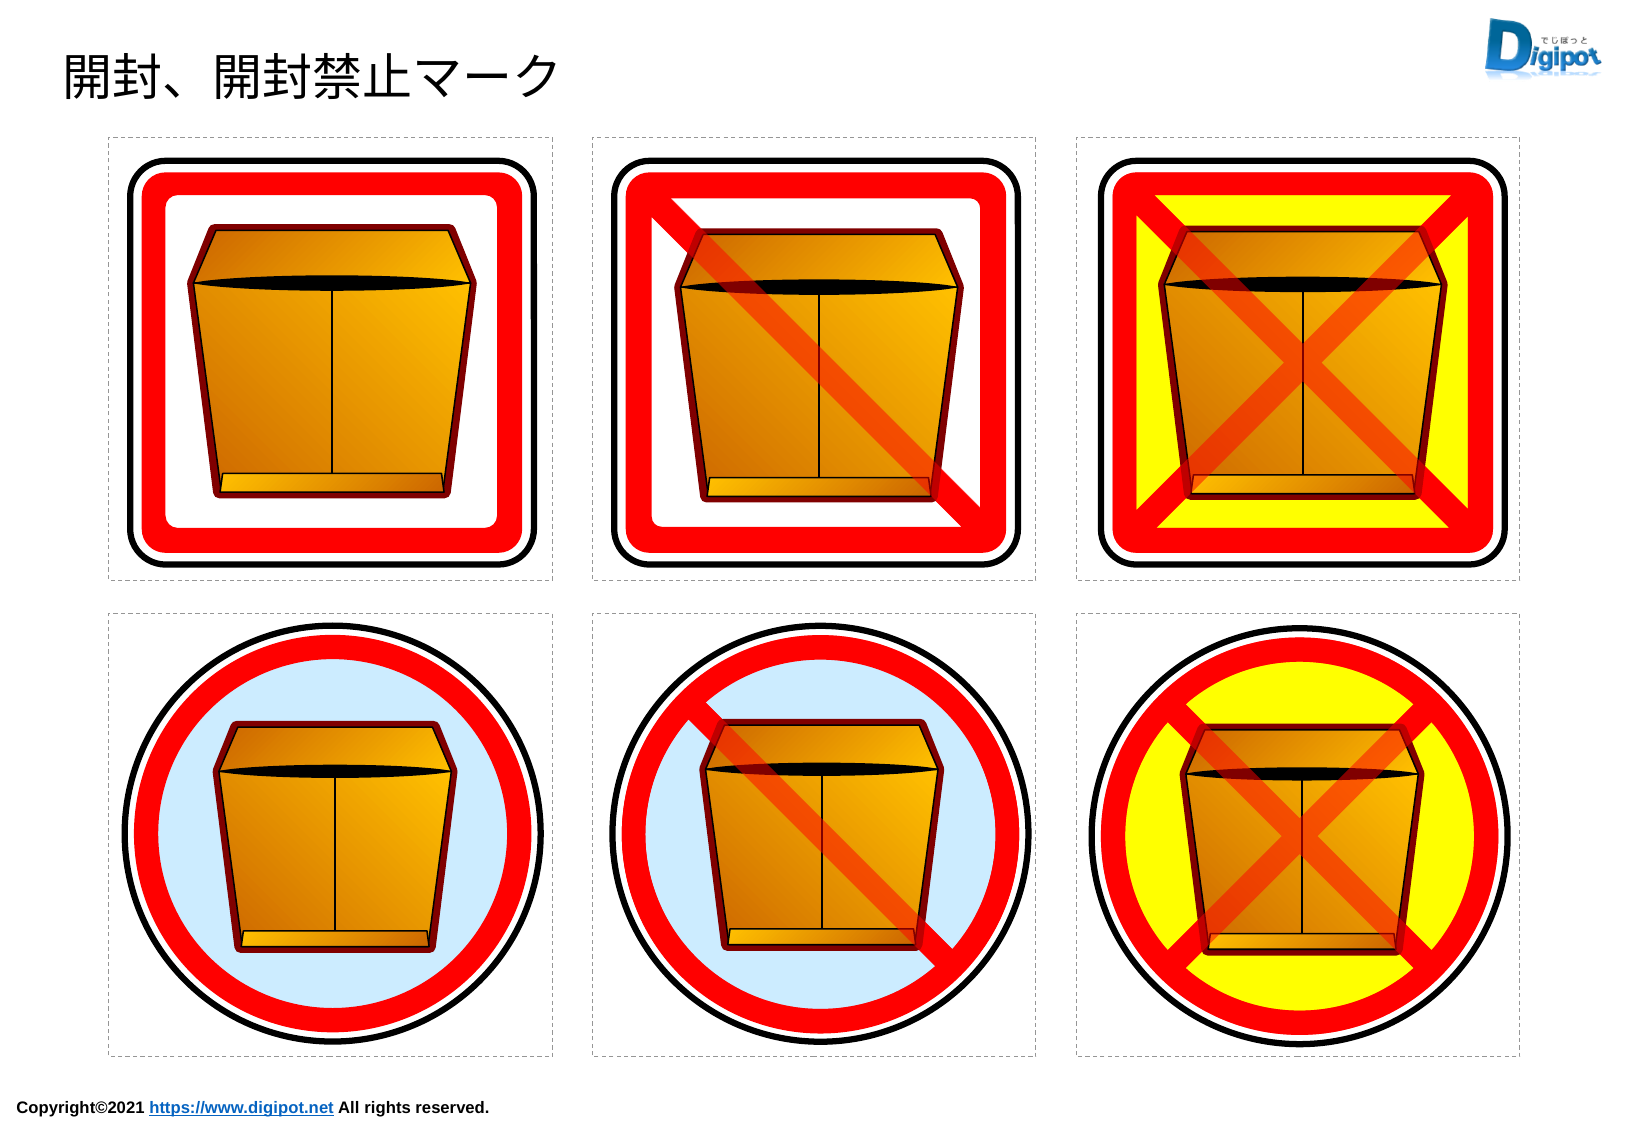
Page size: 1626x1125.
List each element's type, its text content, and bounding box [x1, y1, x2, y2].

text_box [130, 160, 534, 565]
text_box 開封、開封禁止マーク [47, 38, 578, 113]
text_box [1100, 160, 1505, 565]
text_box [124, 625, 541, 1042]
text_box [612, 625, 1029, 1042]
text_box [1091, 628, 1508, 1045]
picture [1485, 18, 1602, 82]
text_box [614, 160, 1018, 565]
